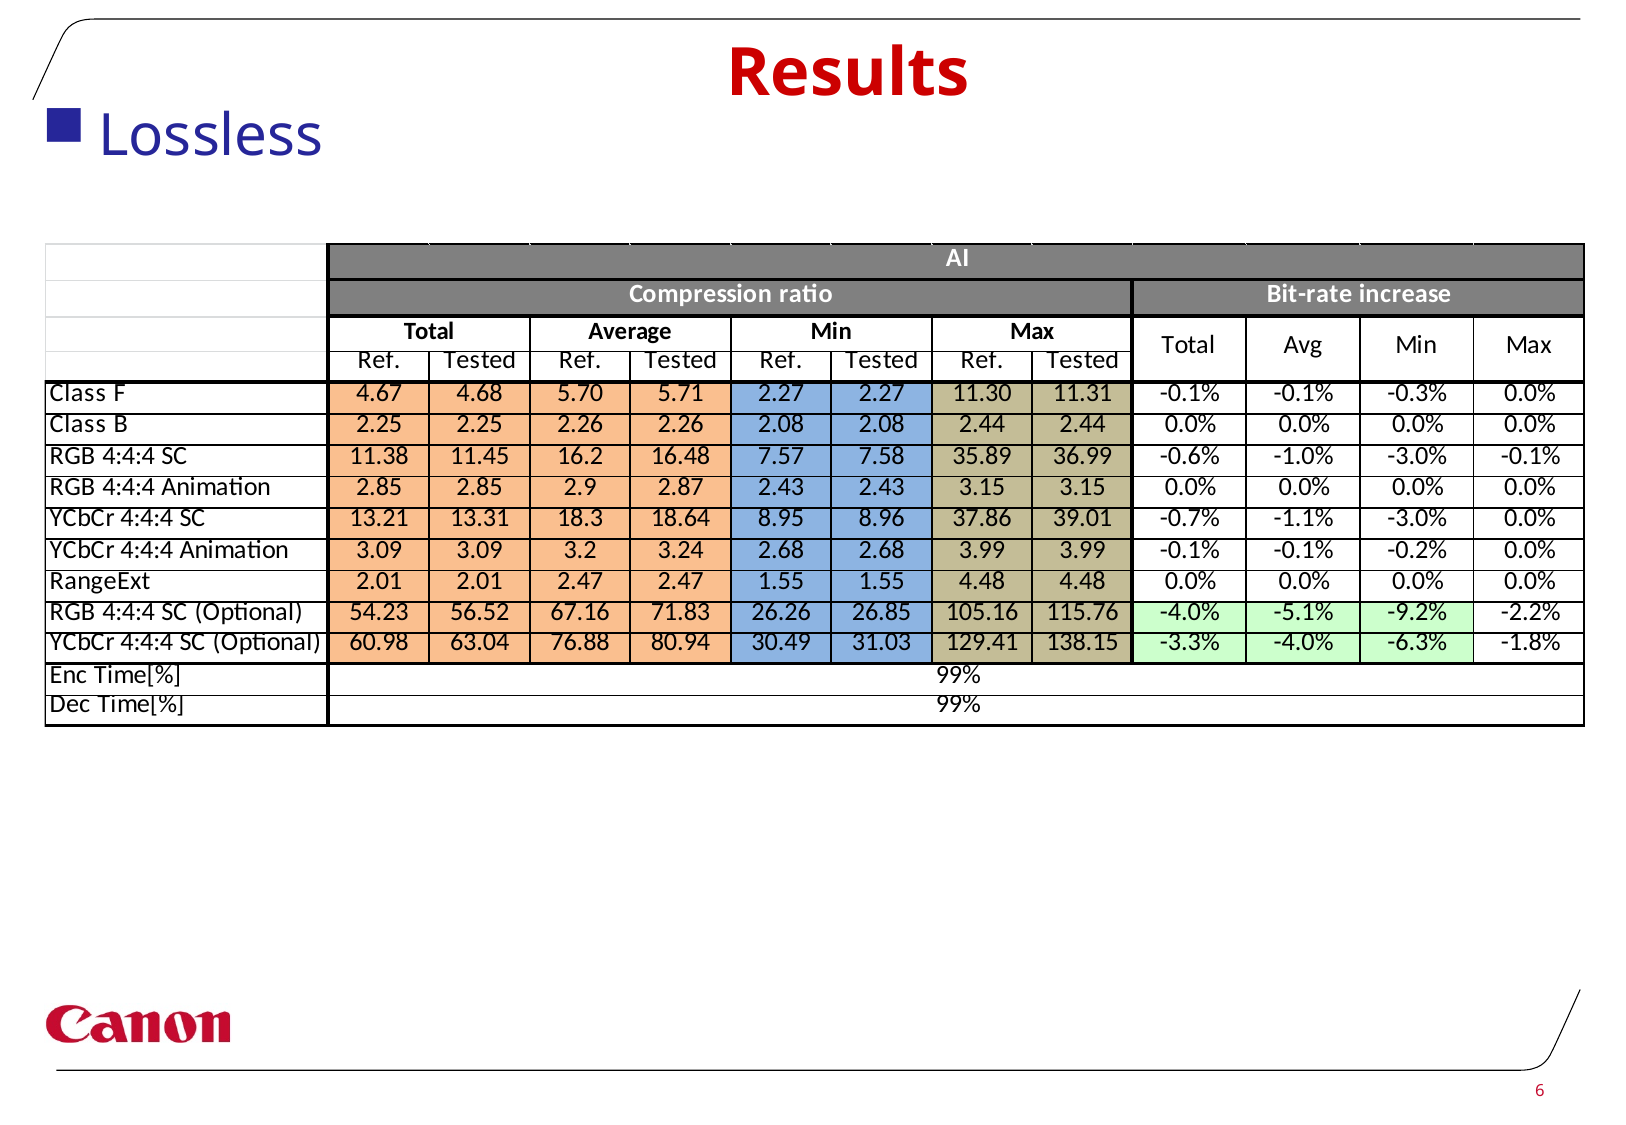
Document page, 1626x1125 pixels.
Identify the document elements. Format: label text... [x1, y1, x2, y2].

picture [44, 1004, 232, 1043]
title Results [151, 19, 1546, 119]
list Lossless [27, 90, 600, 1004]
slide_number 6 [1414, 1063, 1545, 1103]
picture [44, 243, 1587, 729]
